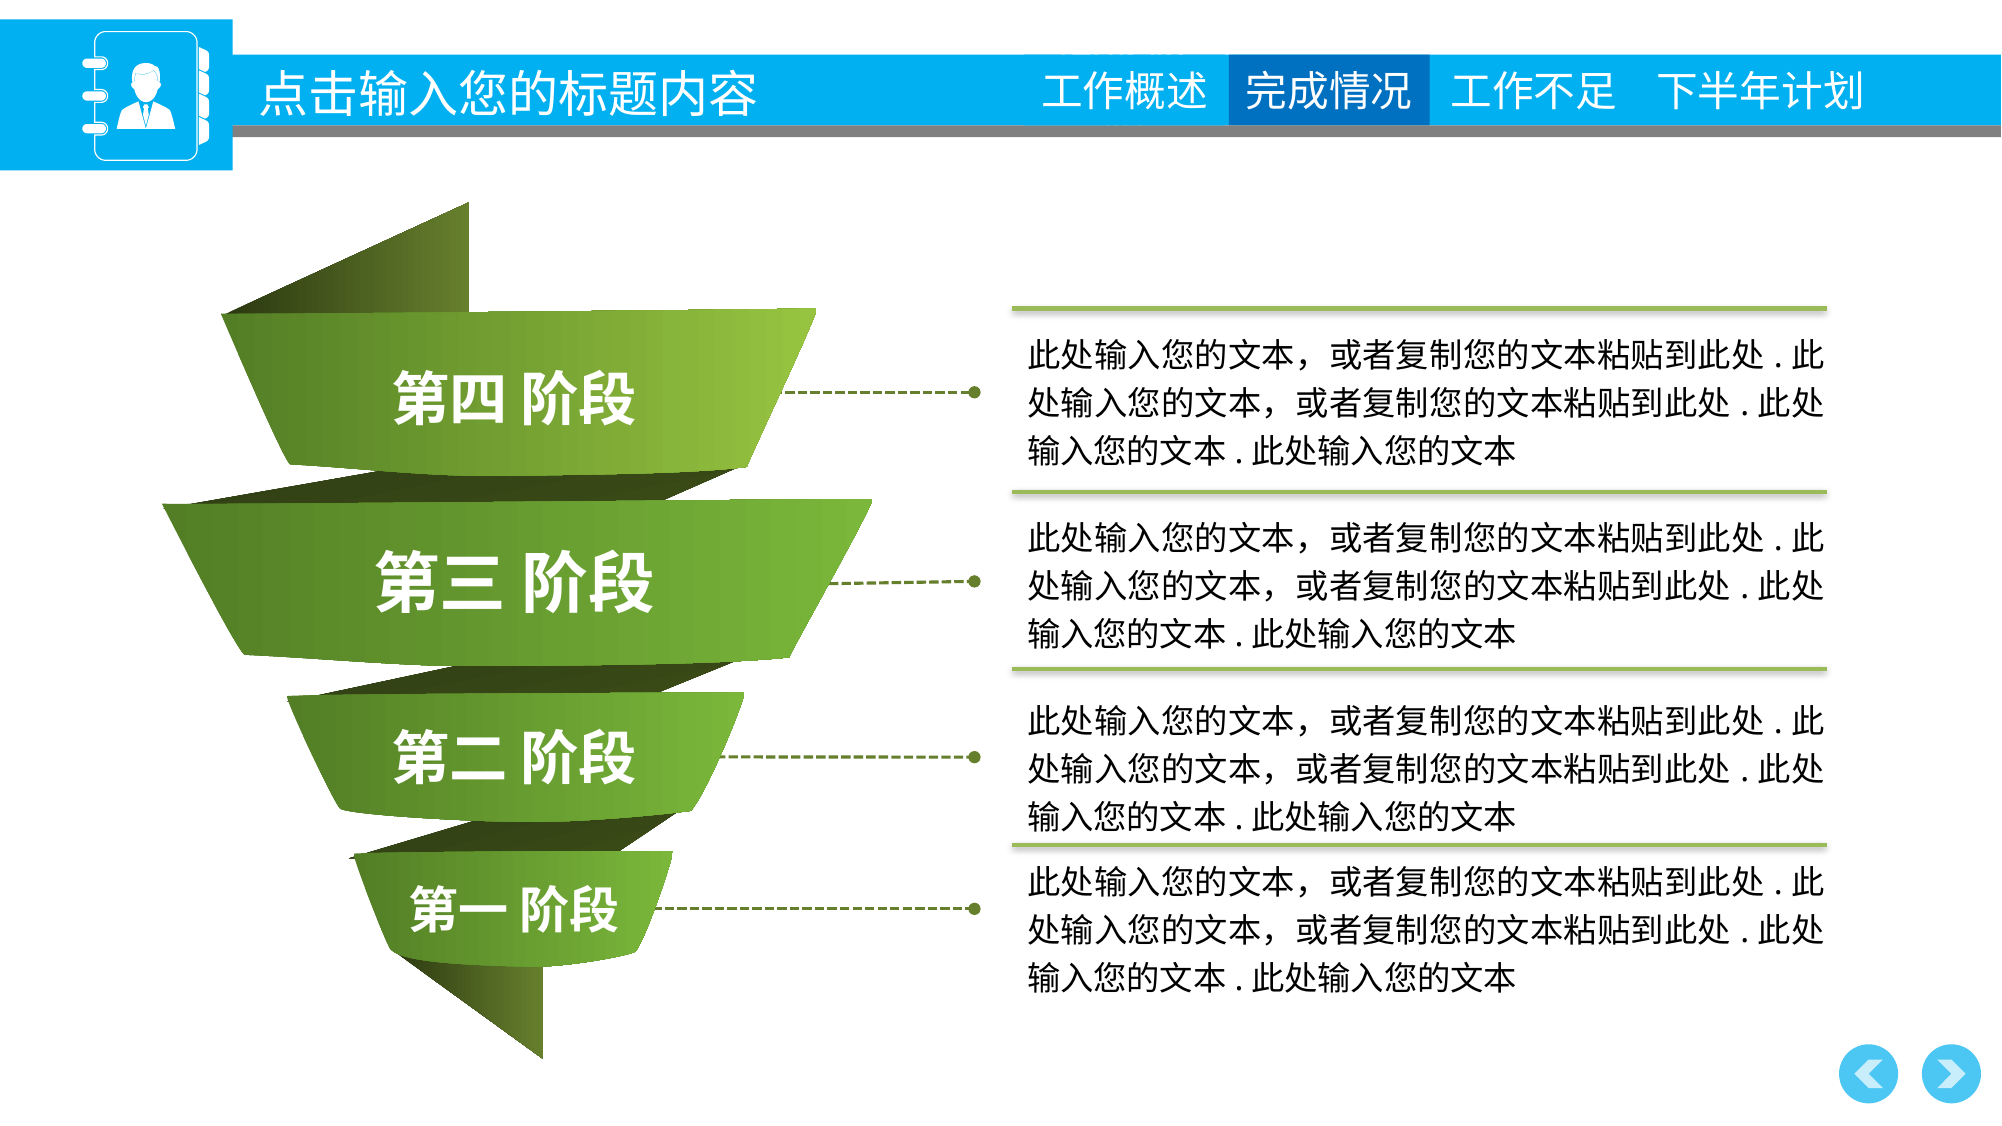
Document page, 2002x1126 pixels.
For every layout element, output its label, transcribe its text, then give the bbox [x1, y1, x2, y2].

text_box [287, 692, 745, 822]
text_box [353, 850, 674, 967]
text_box [161, 498, 873, 667]
text_box [220, 308, 817, 477]
text_box [82, 31, 210, 161]
text_box [319, 662, 733, 695]
text_box 第二 阶段 [376, 713, 653, 799]
text_box 此处输入您的文本，或者复制您的文本粘贴到此处.此处输入您的文本，或者复制您的文本粘贴到此处.此处输入您的文本.此处输入您的文本 [1012, 684, 1840, 844]
text_box [196, 469, 734, 503]
text_box [227, 202, 470, 313]
text_box 第一 阶段 [393, 870, 635, 946]
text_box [810, 581, 975, 585]
text_box 此处输入您的文本，或者复制您的文本粘贴到此处.此处输入您的文本，或者复制您的文本粘贴到此处.此处输入您的文本.此处输入您的文本 [1012, 501, 1840, 661]
text_box [0, 17, 235, 172]
text_box 此处输入您的文本，或者复制您的文本粘贴到此处.此处输入您的文本，或者复制您的文本粘贴到此处.此处输入您的文本.此处输入您的文本 [1012, 846, 1840, 1005]
text_box [399, 955, 543, 1059]
text_box 此处输入您的文本，或者复制您的文本粘贴到此处.此处输入您的文本，或者复制您的文本粘贴到此处.此处输入您的文本.此处输入您的文本 [1012, 318, 1840, 478]
text_box 第三 阶段 [358, 532, 671, 628]
text_box 第四 阶段 [376, 354, 653, 440]
text_box 点击输入您的标题内容 [243, 54, 774, 130]
text_box [370, 813, 676, 852]
